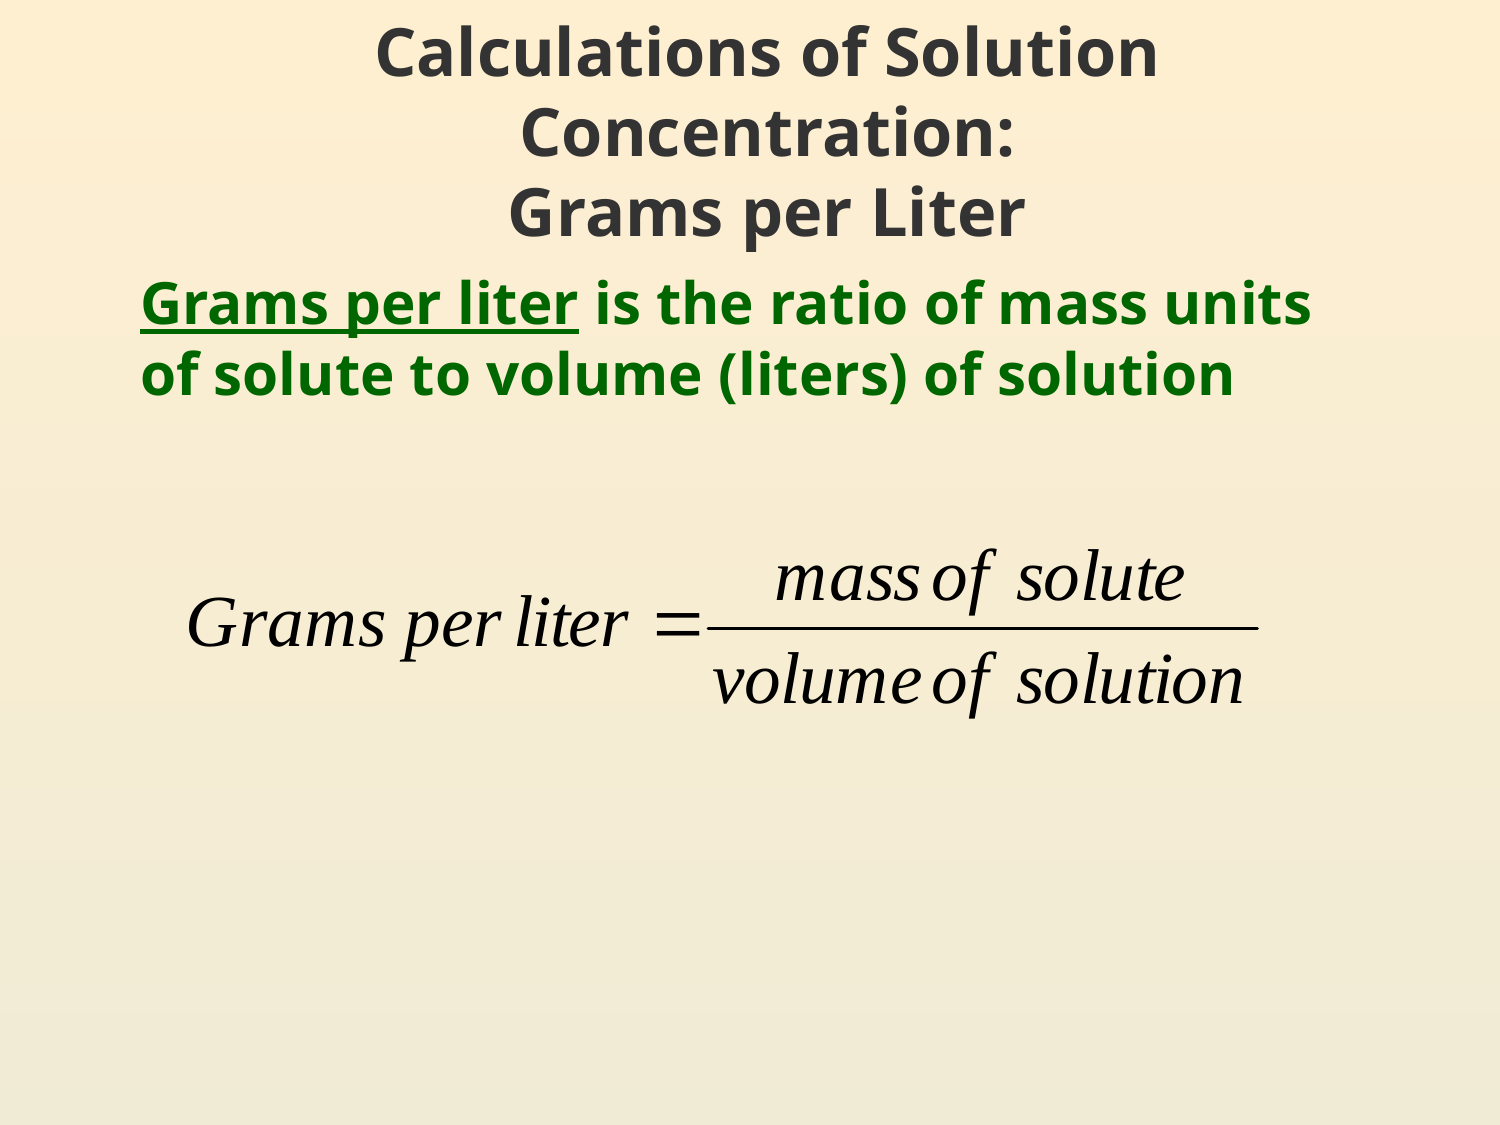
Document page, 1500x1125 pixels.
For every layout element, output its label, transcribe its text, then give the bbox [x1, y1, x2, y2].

text_box Grams per liter is the ratio of mass units of solute to volume (liters) of solution [125, 259, 1401, 414]
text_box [175, 530, 1276, 739]
title Calculations of Solution Concentration: Grams per Liter [112, 35, 1423, 224]
